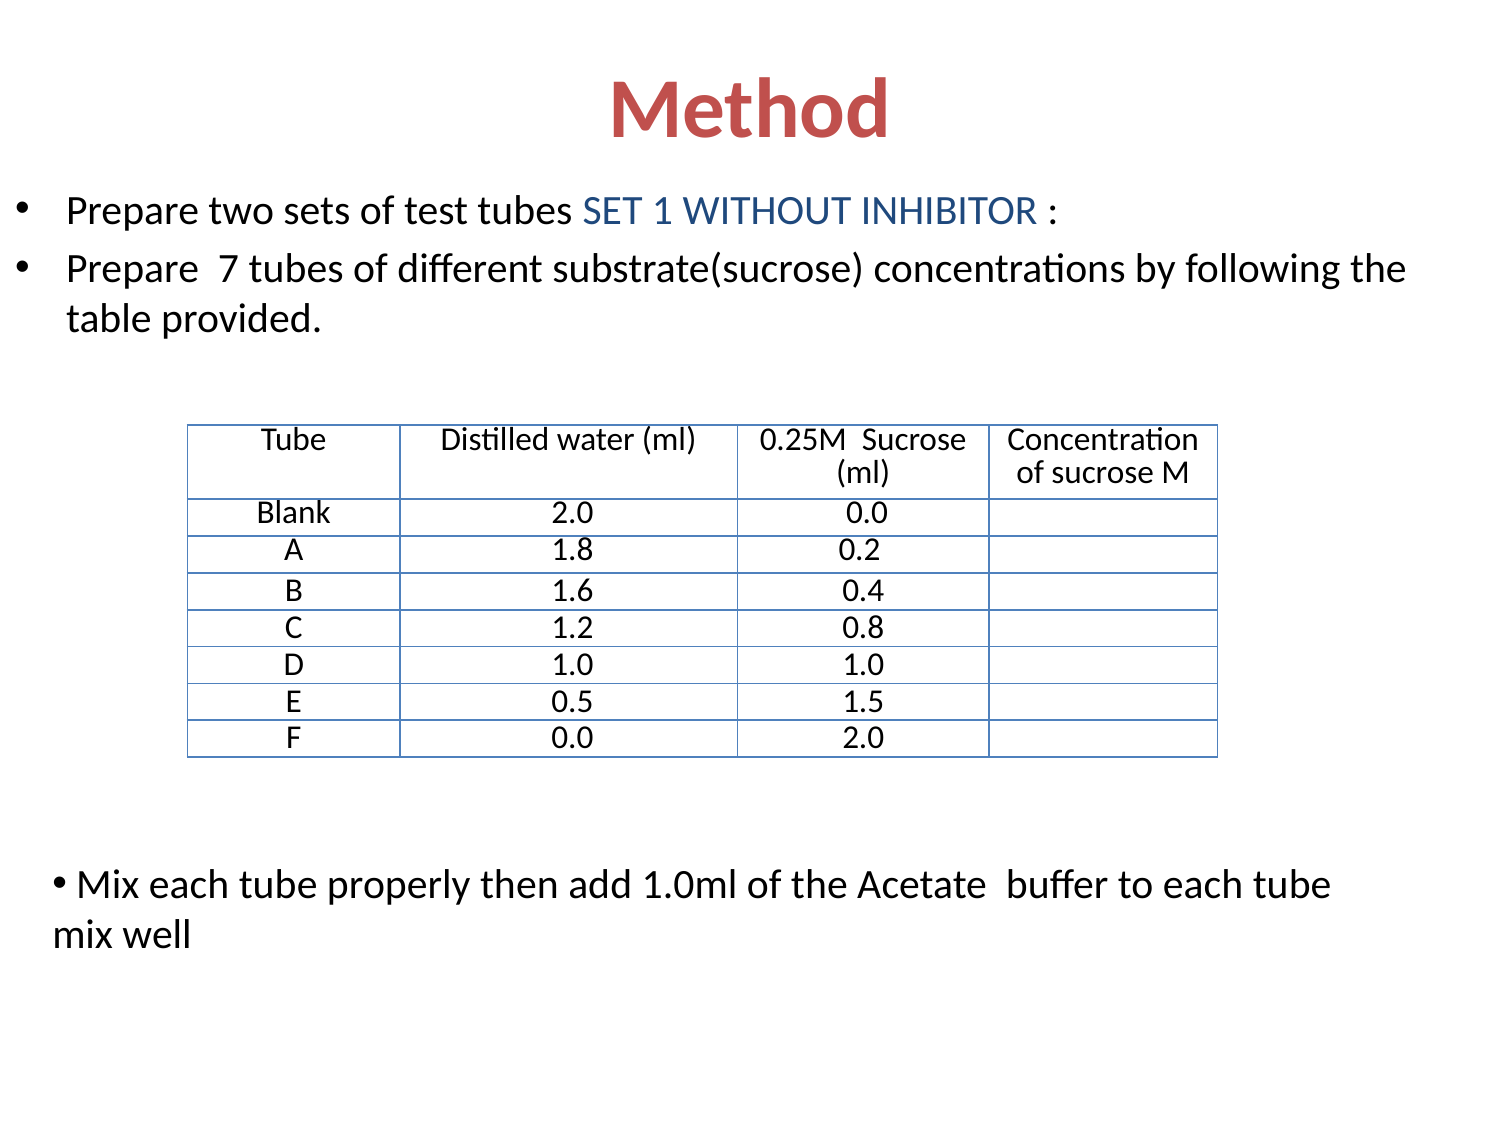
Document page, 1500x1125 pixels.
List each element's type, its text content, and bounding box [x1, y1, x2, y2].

table_cell [990, 574, 1217, 609]
table_cell Blank [188, 500, 399, 535]
table_cell [990, 611, 1217, 646]
table_header Distilled water (ml) [401, 426, 737, 498]
table_cell 1.5 [738, 684, 988, 719]
table_cell D [188, 647, 399, 683]
table_cell 0.0 [738, 500, 988, 535]
table_cell 2.0 [401, 500, 737, 535]
table_cell 1.0 [401, 647, 737, 683]
table_cell F [188, 721, 399, 756]
table_cell 1.0 [738, 647, 988, 683]
text_box Mix each tube properly then add 1.0ml of the Acetate buffer to each tube mix well [37, 849, 1375, 965]
table_cell [990, 537, 1217, 572]
table_cell C [188, 611, 399, 646]
table_cell B [188, 574, 399, 609]
table_cell [990, 721, 1217, 756]
table_cell 2.0 [738, 721, 988, 756]
table_cell 1.8 [401, 537, 737, 572]
table_cell 1.6 [401, 574, 737, 609]
title Method [75, 45, 1425, 163]
table_cell [990, 684, 1217, 719]
table_cell A [188, 537, 399, 572]
table_cell 0.8 [738, 611, 988, 646]
table_cell [990, 647, 1217, 683]
table_cell [990, 500, 1217, 535]
table_cell 0.5 [401, 684, 737, 719]
table_cell 0.2 [738, 537, 988, 572]
table_header 0.25M Sucrose (ml) [738, 426, 988, 498]
table_header Tube [188, 426, 399, 498]
table_cell E [188, 684, 399, 719]
table_header Concentration of sucrose M [990, 426, 1217, 498]
list Prepare two sets of test tubes SET 1 WITHOUT INHIBITOR : Prepare 7 tubes of different substrate(sucrose) concentrations by following the table provided. [0, 174, 1475, 588]
table_cell 0.0 [401, 721, 737, 756]
table_cell 1.2 [401, 611, 737, 646]
table_cell 0.4 [738, 574, 988, 609]
